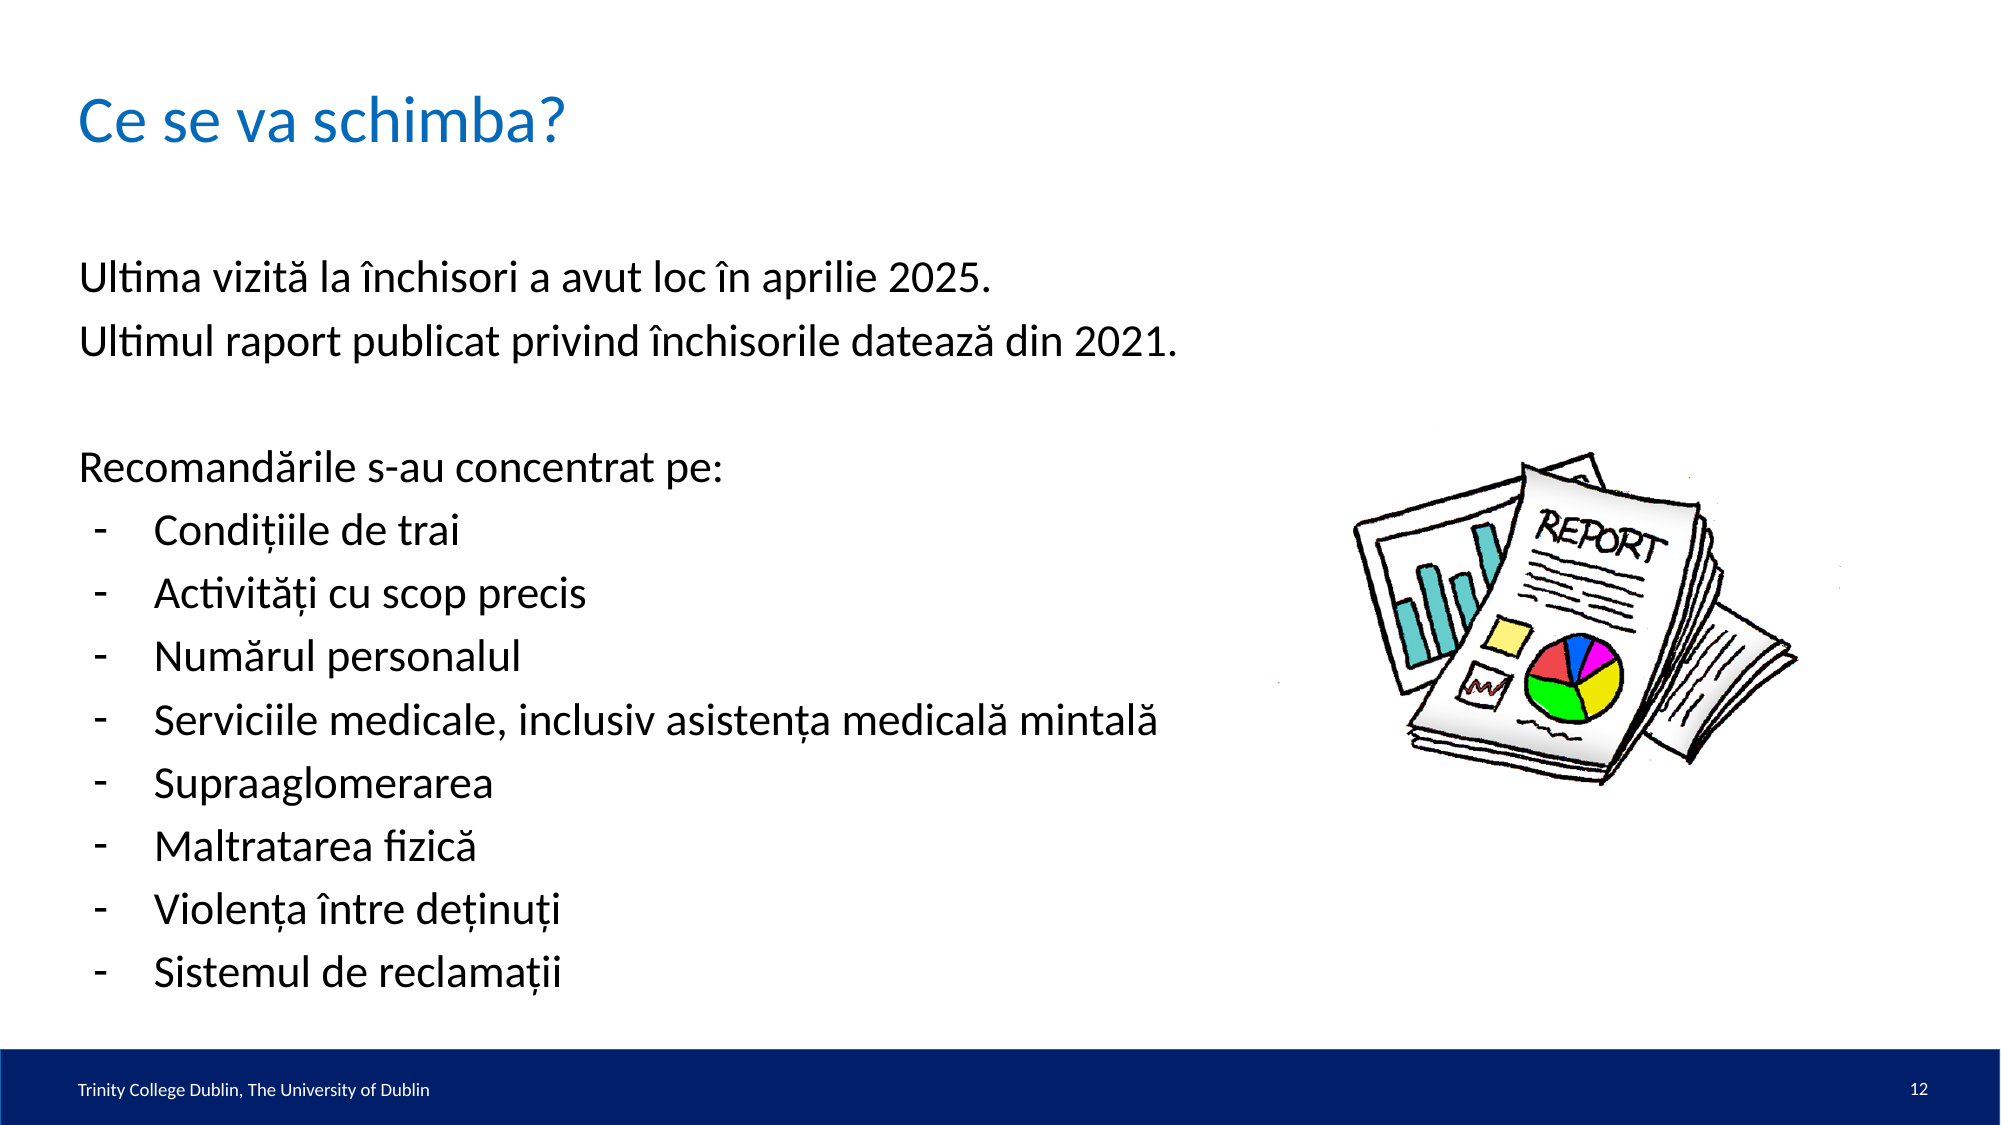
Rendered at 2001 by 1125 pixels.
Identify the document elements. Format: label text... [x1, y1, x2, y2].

picture [1254, 360, 1882, 850]
slide_number 12 [1881, 1068, 1929, 1100]
title Ce se va schimba? [78, 63, 924, 171]
list Ultima vizită la închisori a avut loc în aprilie 2025. Ultimul raport publicat privind închisorile datează din 2021. Recomandările s-au concentrat pe: Condițiile de trai Activități cu scop precis Numărul personalul Serviciile medicale, inclusiv asistența medicală mintală Supraaglomerarea Maltratarea fizică Violența între deținuți Sistemul de reclamații [78, 171, 1855, 1014]
